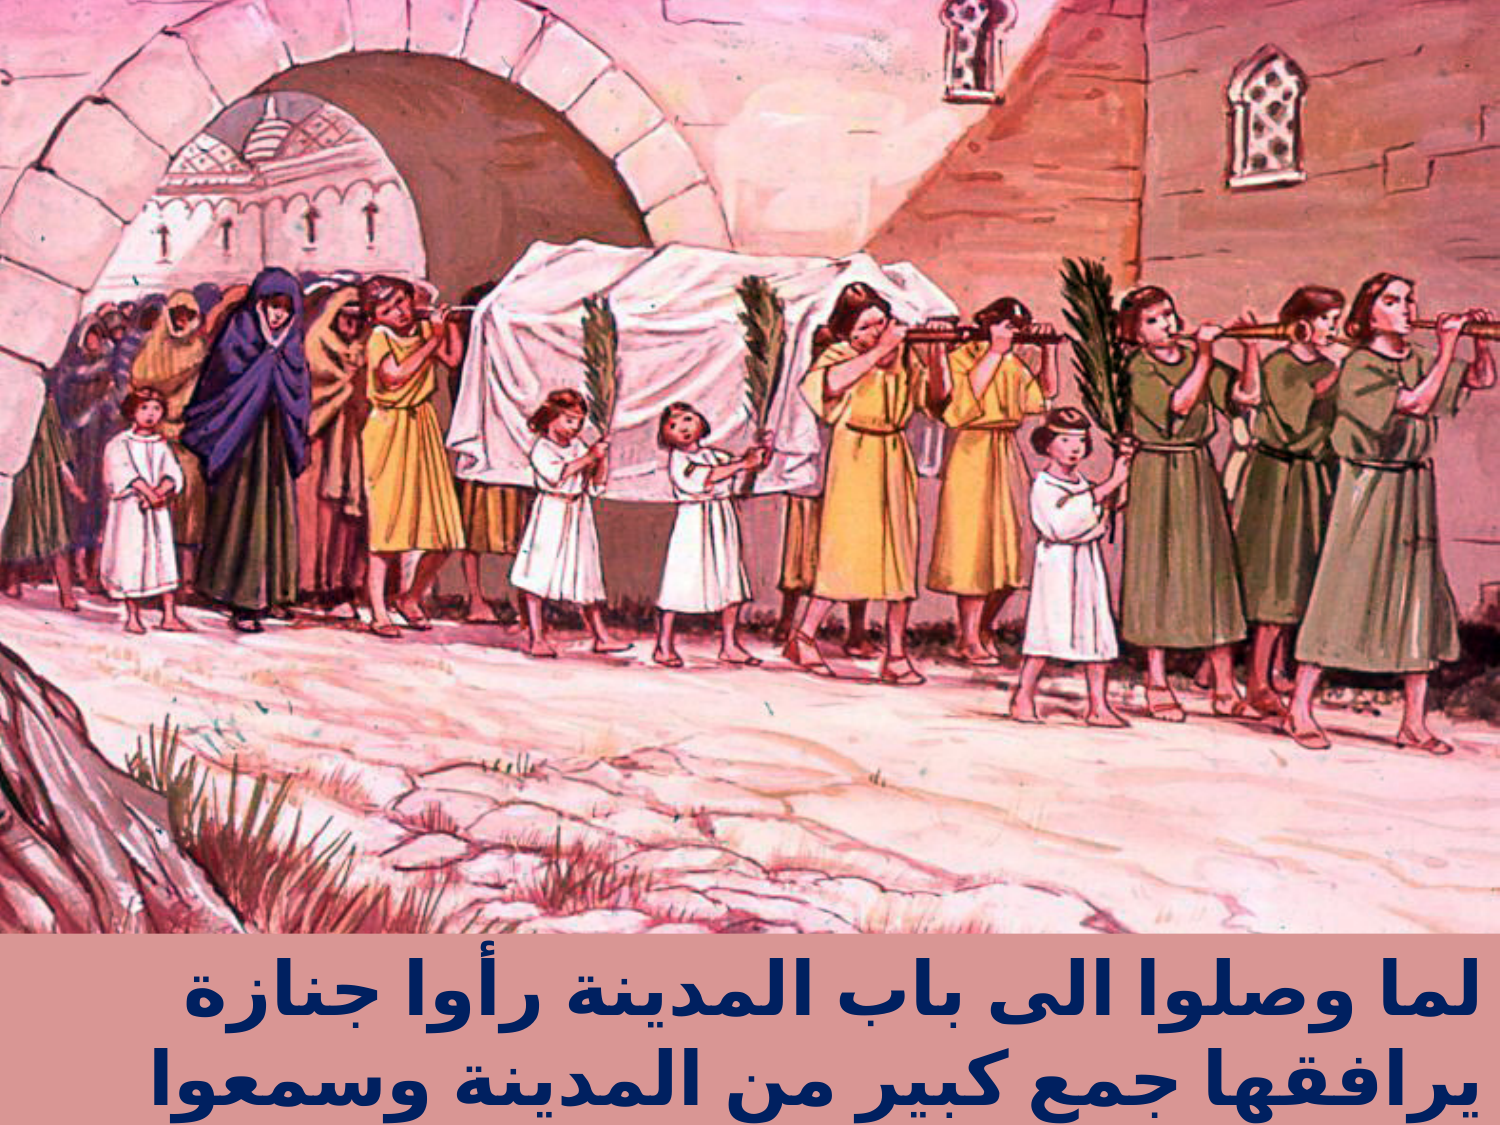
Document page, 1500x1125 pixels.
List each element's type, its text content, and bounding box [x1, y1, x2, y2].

text_box لما وصلوا الى باب المدينة رأوا جنازة يرافقها جمع كبير من المدينة وسمعوا اصوات بكاء وعويل [0, 946, 1500, 1125]
picture [0, 0, 1500, 938]
